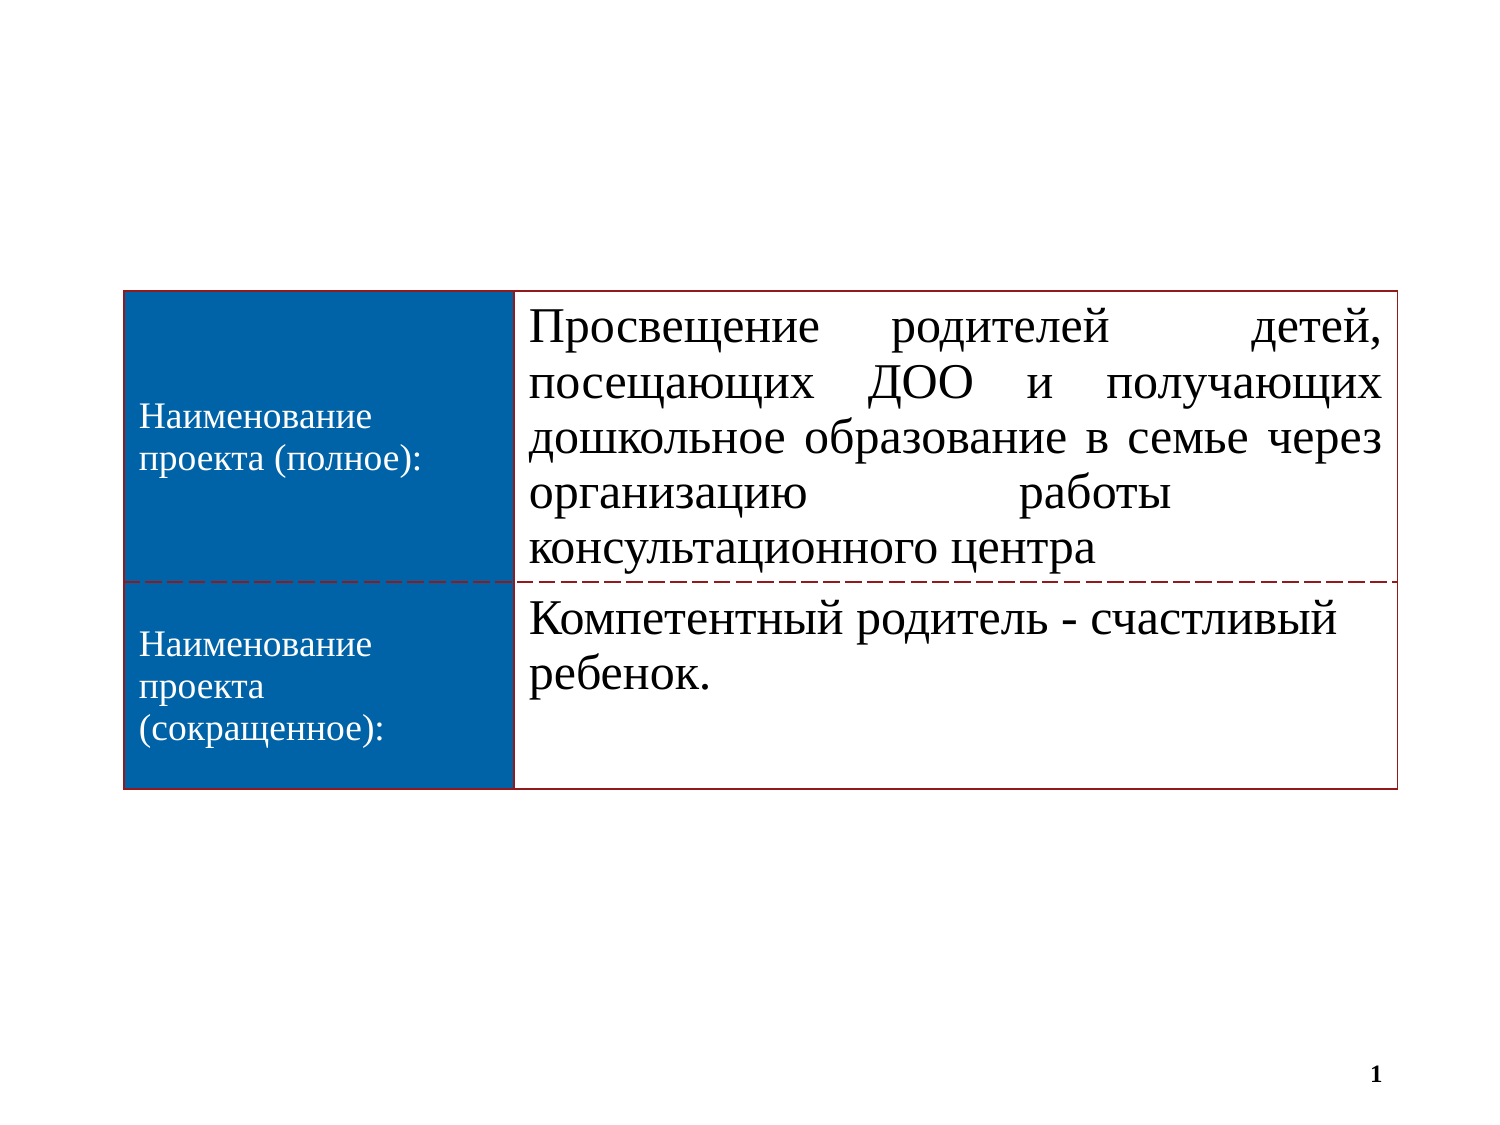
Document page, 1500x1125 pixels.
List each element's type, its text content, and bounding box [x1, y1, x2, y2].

table_header Просвещение родителей детей, посещающих ДОО и получающих дошкольное образование в семье через организацию работы консультационного центра [515, 292, 1397, 582]
table_cell Наименование проекта (сокращенное): [125, 582, 513, 788]
slide_number 1 [1060, 1042, 1398, 1103]
table_cell Компетентный родитель - счастливый ребенок. [515, 582, 1397, 788]
table_header Наименование проекта (полное): [125, 292, 513, 582]
